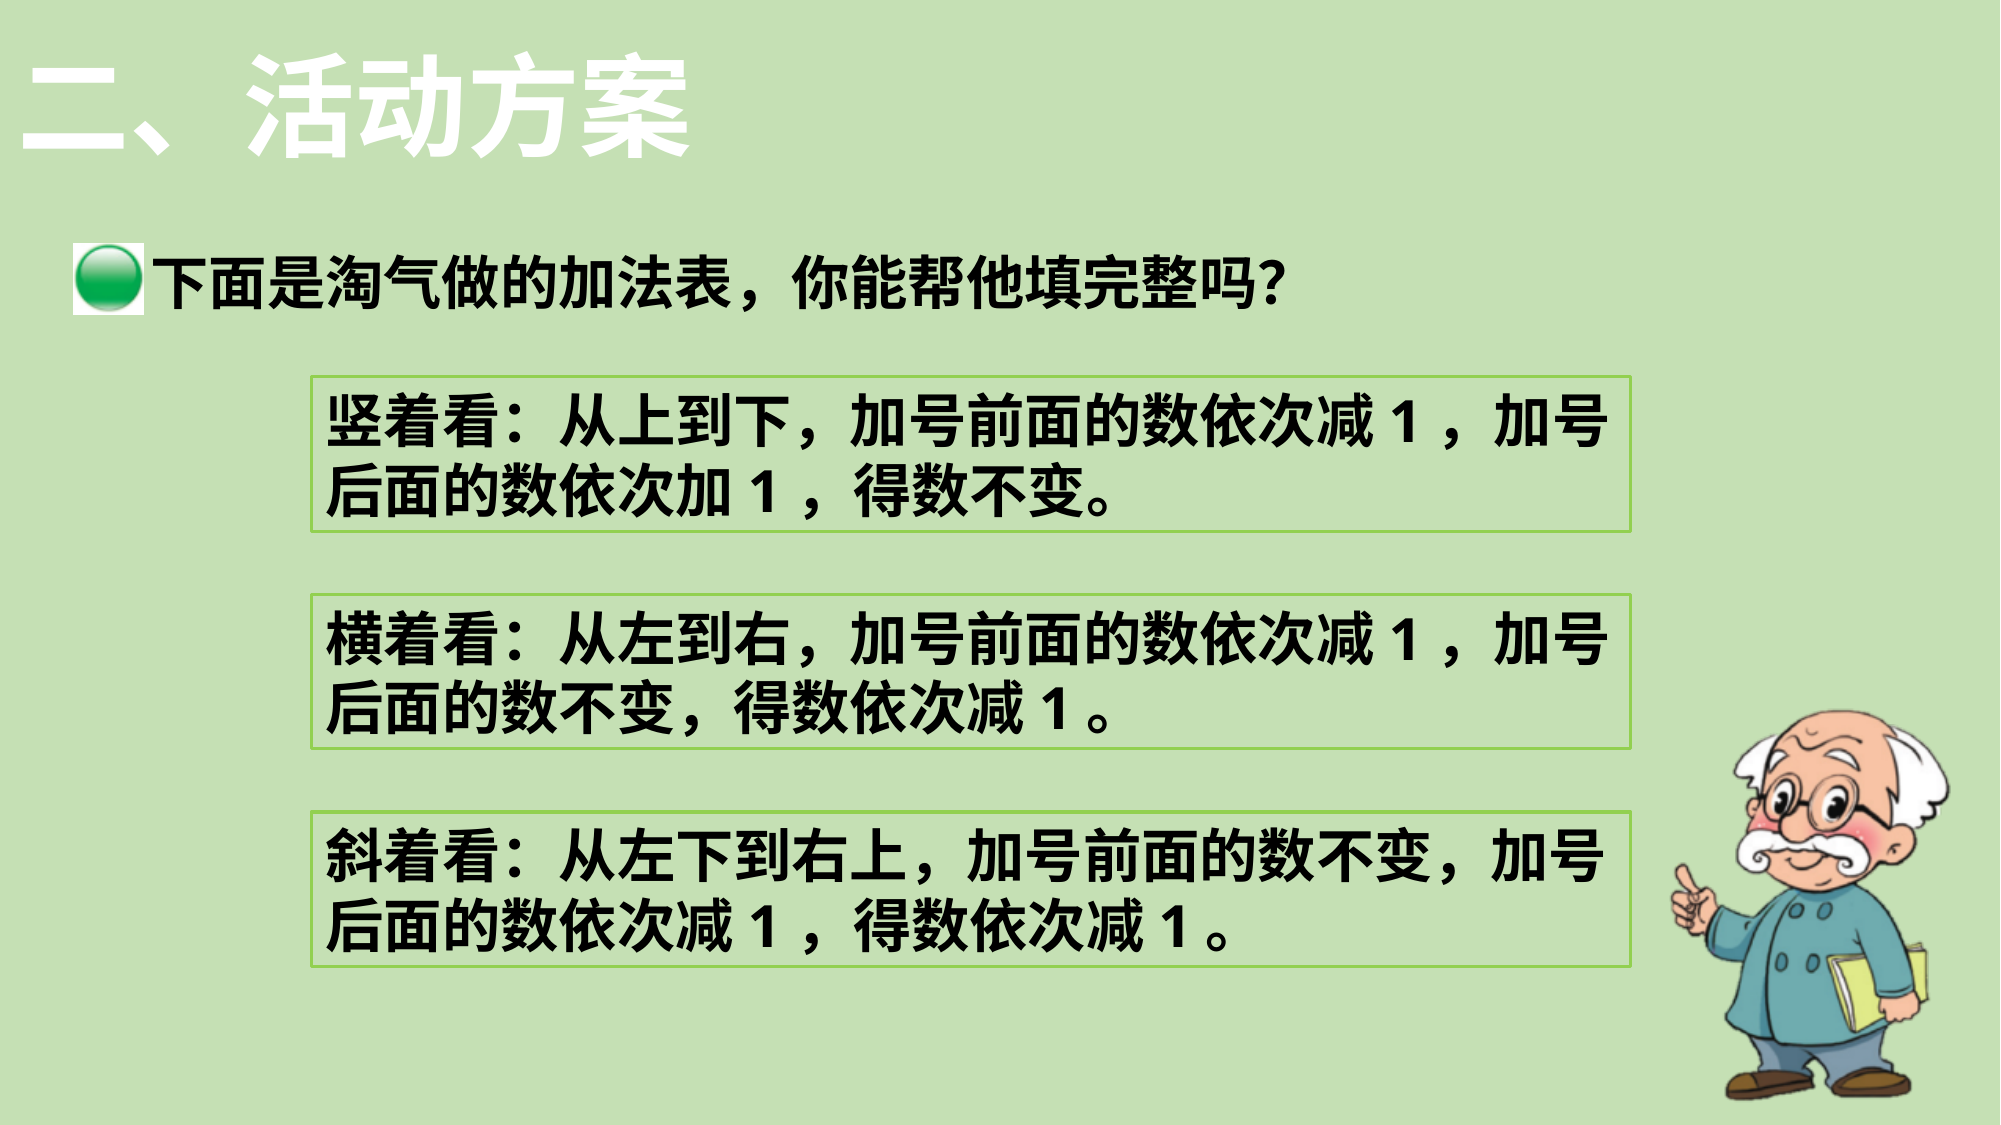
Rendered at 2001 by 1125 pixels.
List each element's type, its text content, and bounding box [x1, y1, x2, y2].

text_box 竖着看：从上到下，加号前面的数依次减1，加号后面的数依次加1，得数不变。 [311, 376, 1631, 532]
text_box 斜着看：从左下到右上，加号前面的数不变，加号后面的数依次减1，得数依次减1。 [311, 811, 1631, 967]
text_box 二、活动方案 [2, 28, 756, 179]
picture [73, 243, 144, 315]
text_box 下面是淘气做的加法表，你能帮他填完整吗？ [135, 239, 1341, 324]
picture [1654, 698, 1968, 1112]
text_box 横着看：从左到右，加号前面的数依次减1，加号后面的数不变，得数依次减1。 [311, 594, 1631, 749]
